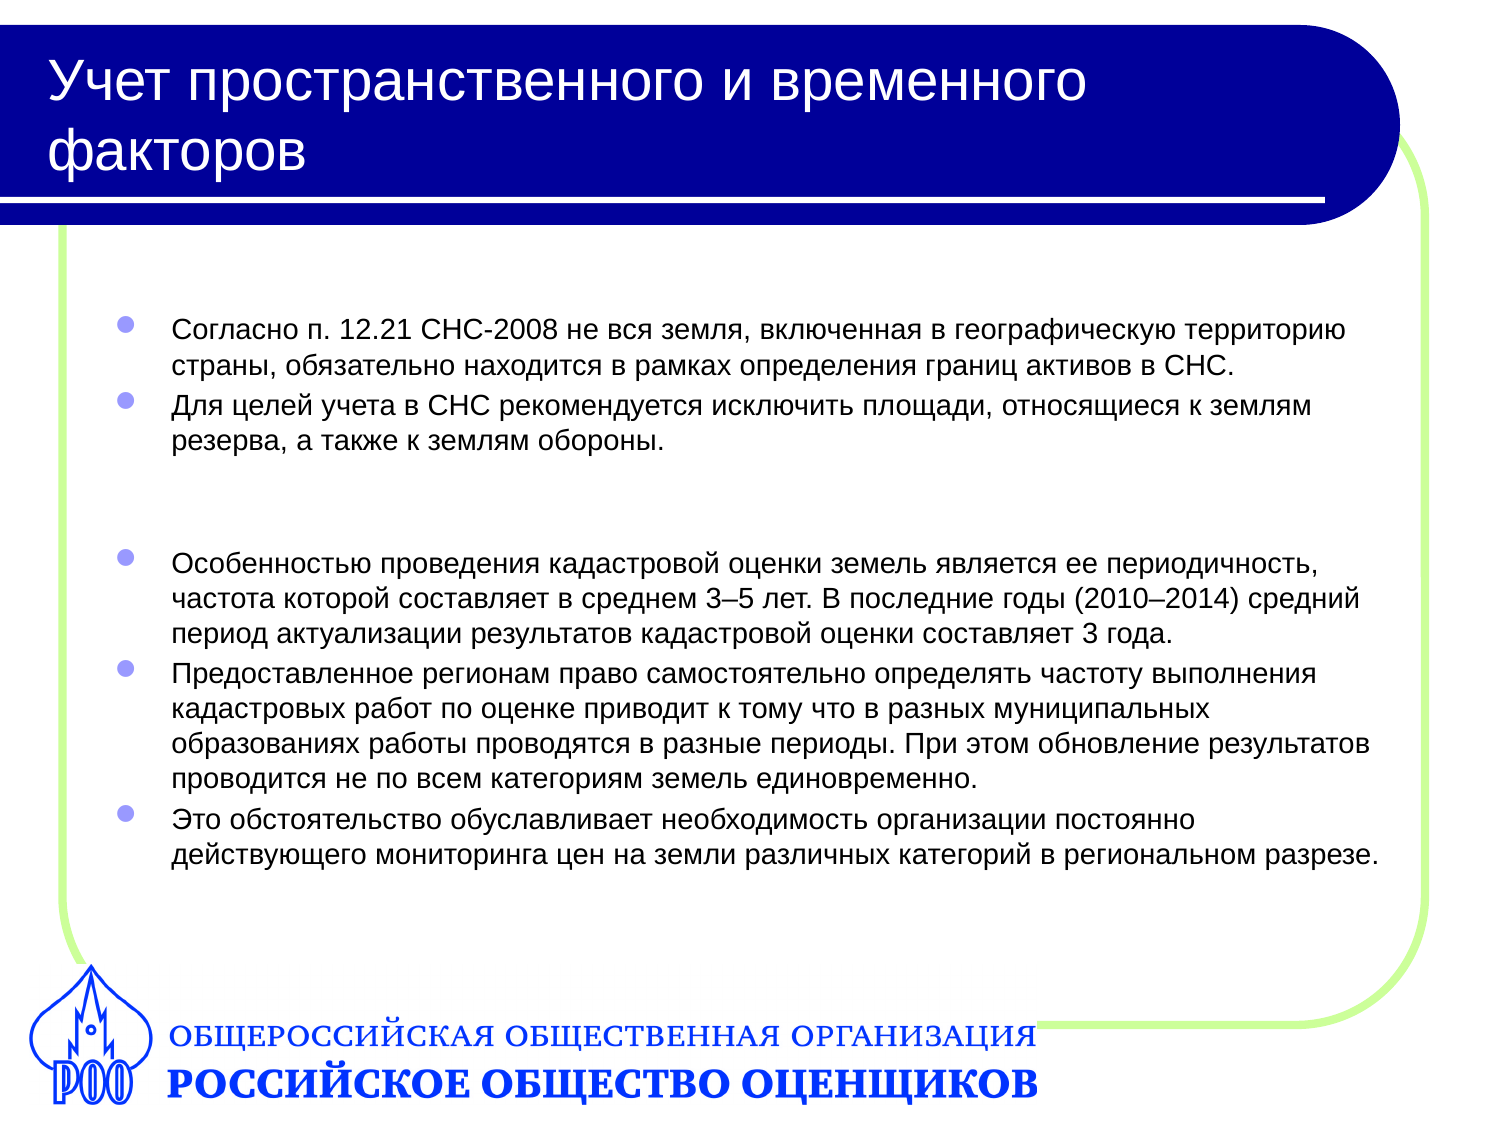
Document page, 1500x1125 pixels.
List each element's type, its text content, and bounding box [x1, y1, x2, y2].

list Согласно п. 12.21 СНС-2008 не вся земля, включенная в географическую территорию страны, обязательно находится в рамках определения границ активов в СНС. Для целей учета в СНС рекомендуется исключить площади, относящиеся к землям резерва, а также к землям обороны. Особенностью проведения кадастровой оценки земель является ее периодичность, частота которой составляет в среднем 3–5 лет. В последние годы (2010–2014) средний период актуализации результатов кадастровой оценки составляет 3 года. Предоставленное регионам право самостоятельно определять частоту выполнения кадастровых работ по оценке приводит к тому что в разных муниципальных образованиях работы проводятся в разные периоды. При этом обновление результатов проводится не по всем категориям земель единовременно. Это обстоятельство обуславливает необходимость организации постоянно действующего мониторинга цен на земли различных категорий в региональном разрезе. [99, 262, 1400, 988]
title Учет пространственного и временного факторов [32, 37, 1347, 188]
picture [29, 964, 1037, 1105]
